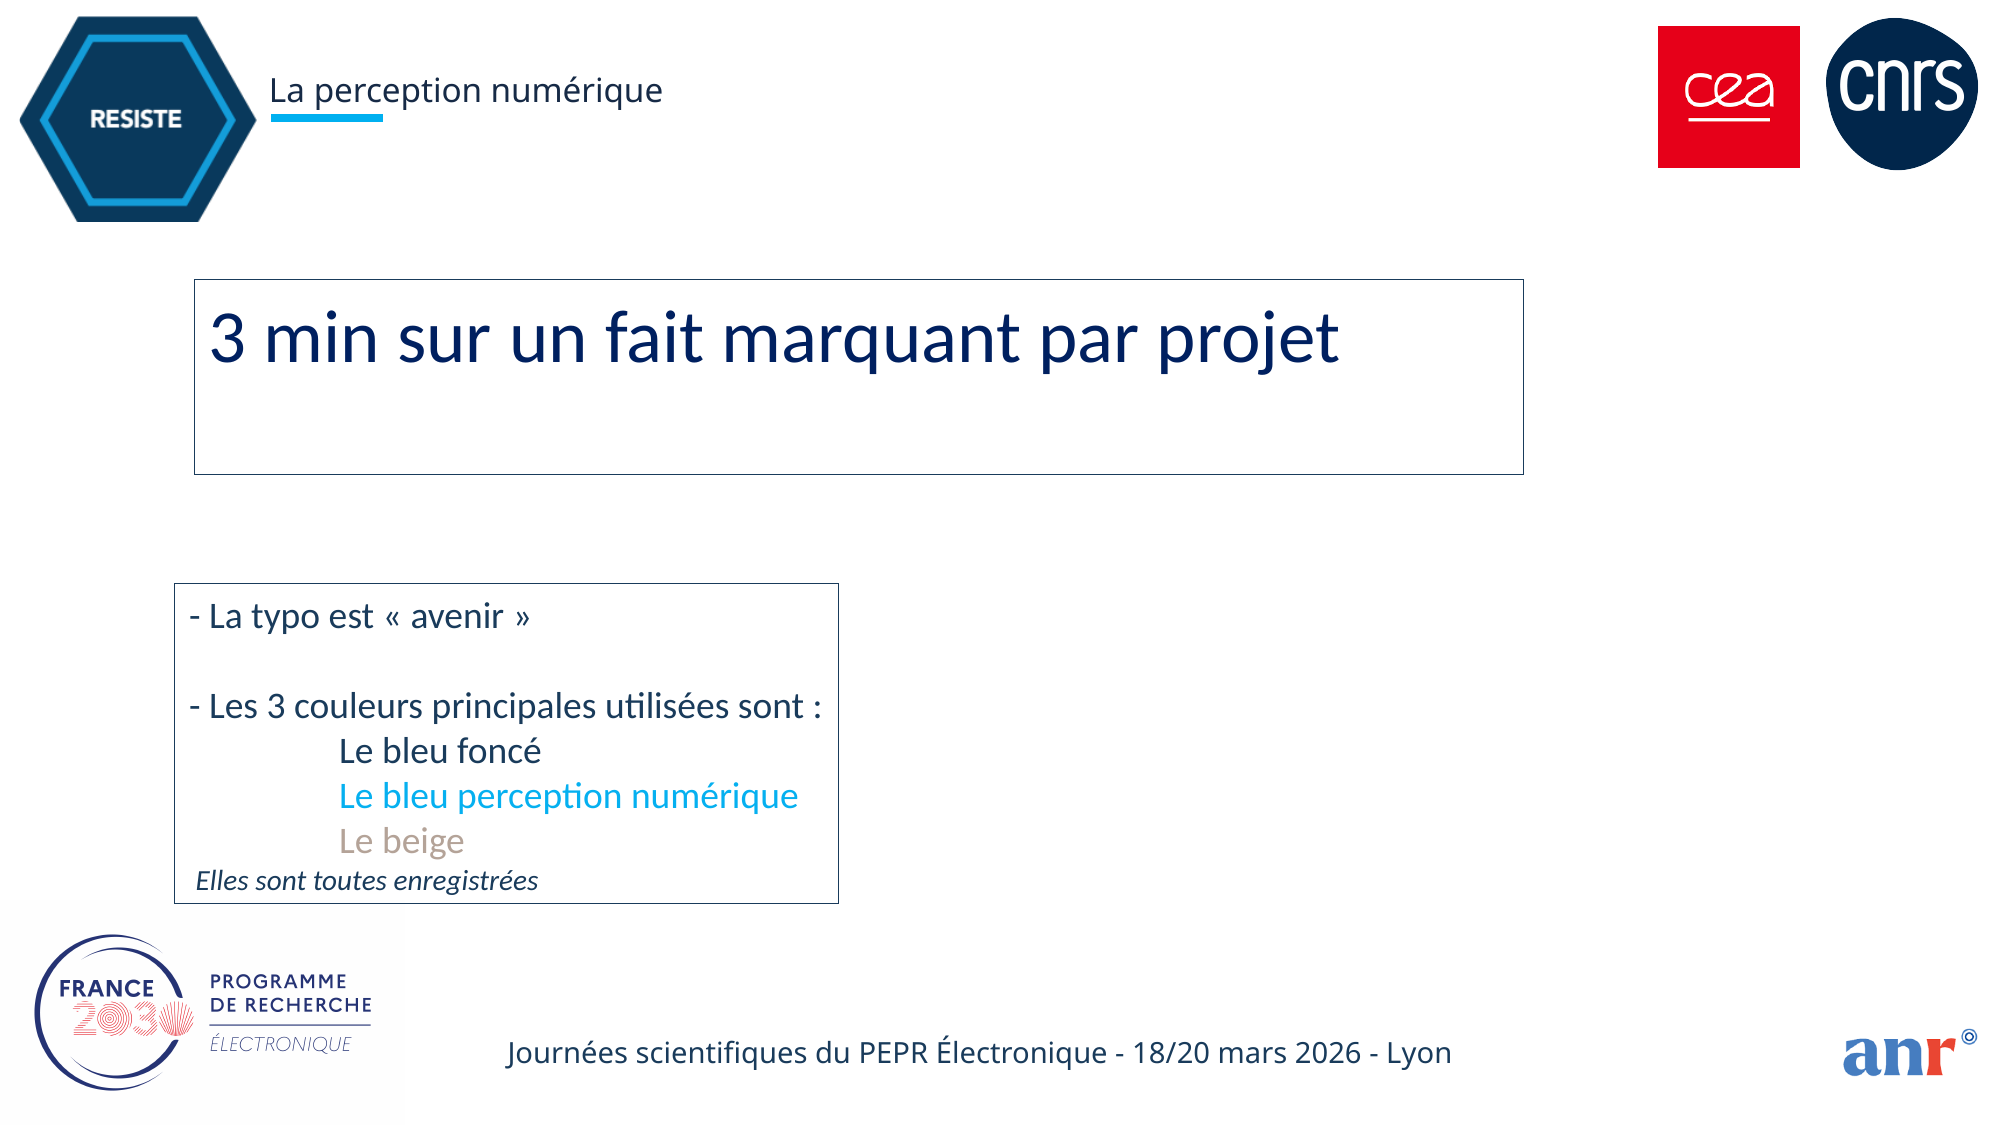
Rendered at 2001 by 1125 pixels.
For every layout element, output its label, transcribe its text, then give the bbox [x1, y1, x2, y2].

text_box 3 min sur un fait marquant par projet [194, 279, 1524, 475]
picture [1658, 26, 1800, 168]
picture [1823, 16, 1981, 172]
text_box - La typo est « avenir » - Les 3 couleurs principales utilisées sont : Le bleu foncé Le bleu perception numérique Le beige Elles sont toutes enregistrées [174, 583, 839, 904]
picture [1839, 982, 1981, 1124]
picture [0, 900, 405, 1125]
